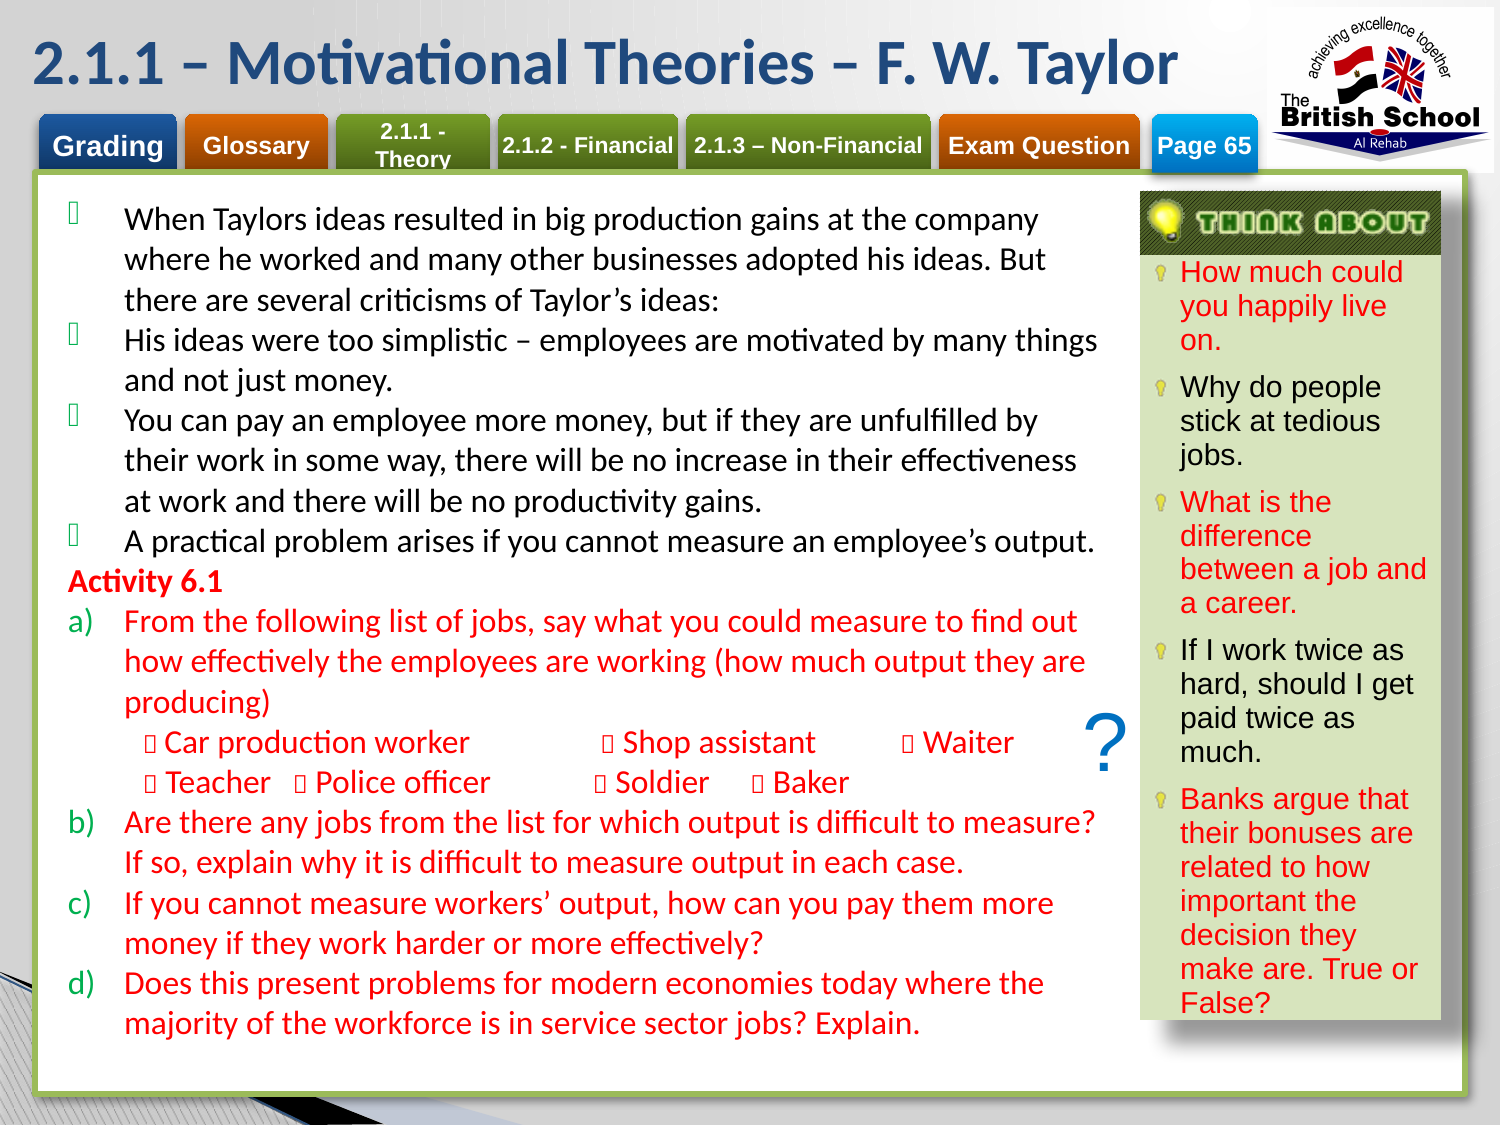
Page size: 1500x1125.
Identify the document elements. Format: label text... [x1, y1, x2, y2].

picture [1151, 639, 1169, 661]
picture [1146, 195, 1435, 248]
text_box ? [1067, 680, 1128, 796]
text_box When Taylors ideas resulted in big production gains at the company where he worked and many other businesses adopted his ideas. But there are several criticisms of Taylor’s ideas: His ideas were too simplistic – employees are motivated by many things and not just money. You can pay an employee more money, but if they are unfulfilled by their work in some way, there will be no increase in their effectiveness at work and there will be no productivity gains. A practical problem arises if you cannot measure an employee’s output. Activity 6.1 From the following list of jobs, say what you could measure to find out how effectively the employees are working (how much output they are producing)  Car production worker  Shop assistant  Waiter  Teacher  Police officer  Soldier  Baker Are there any jobs from the list for which output is difficult to measure? If so, explain why it is difficult to measure output in each case. If you cannot measure workers’ output, how can you pay them more money if they work harder or more effectively? Does this present problems for modern economies today where the majority of the workforce is in service sector jobs? Explain. [53, 189, 1117, 1049]
title 2.1.1 – Motivational Theories – F. W. Taylor [17, 7, 1235, 110]
picture [1151, 490, 1169, 513]
table_header [1140, 191, 1441, 207]
picture [1267, 7, 1495, 173]
table_cell How much could you happily live on. Why do people stick at tedious jobs. What is the difference between a job and a career. If I work twice as hard, should I get paid twice as much. Banks argue that their bonuses are related to how important the decision they make are. True or False? [1140, 255, 1441, 1020]
picture [1151, 788, 1169, 810]
picture [281, 1114, 303, 1125]
picture [1151, 376, 1169, 398]
picture [1151, 261, 1169, 283]
text_box Page 65 [1151, 114, 1258, 173]
